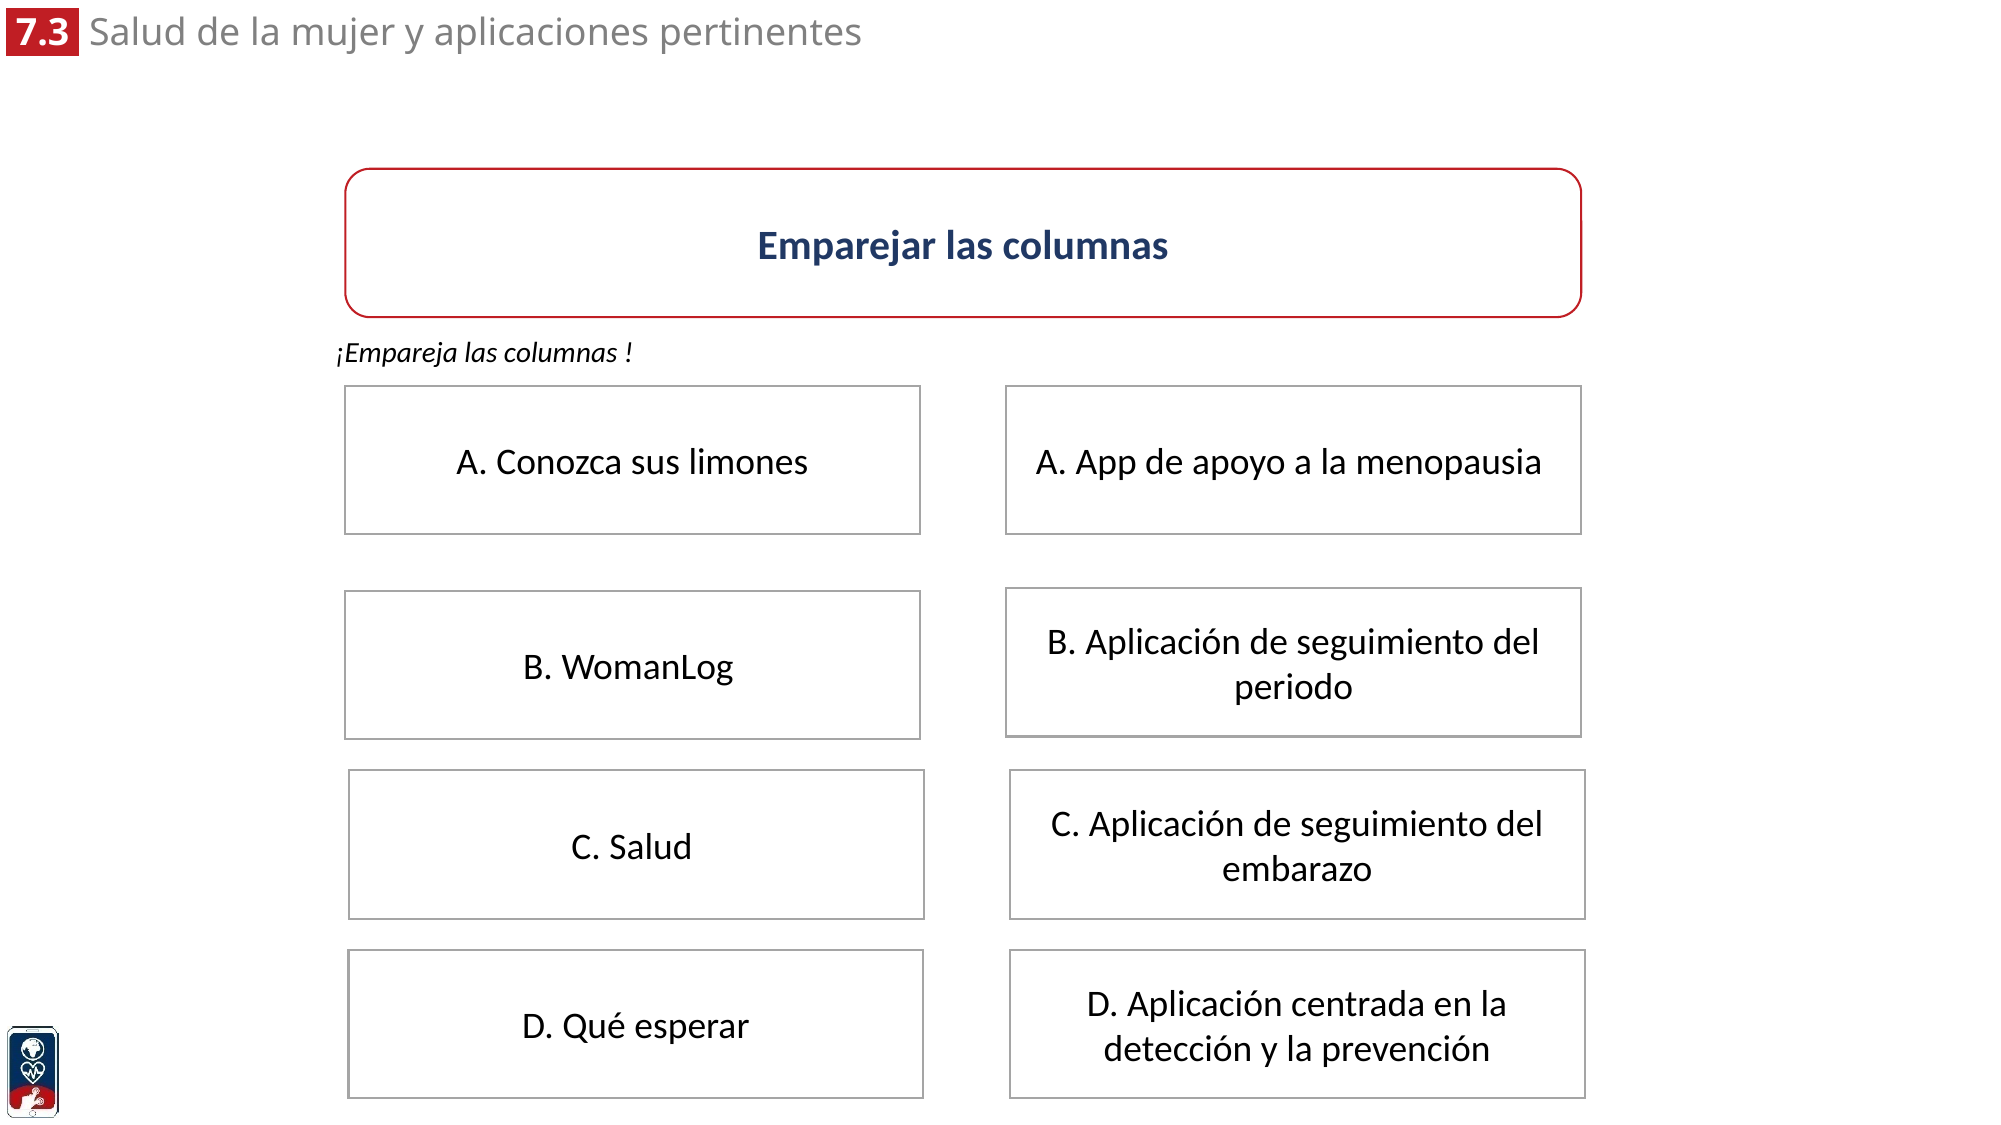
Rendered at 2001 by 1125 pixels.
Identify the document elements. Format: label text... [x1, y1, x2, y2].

text_box C. Aplicación de seguimiento del embarazo [1009, 769, 1586, 920]
text_box B. Aplicación de seguimiento del periodo [1005, 587, 1582, 738]
text_box A. App de apoyo a la menopausia [1005, 385, 1582, 535]
text_box C. Salud [348, 769, 925, 920]
text_box D. Aplicación centrada en la detección y la prevención [1009, 949, 1586, 1099]
picture [7, 1026, 59, 1118]
text_box A. Conozca sus limones [344, 385, 921, 535]
text_box D. Qué esperar [347, 949, 924, 1099]
text_box ¡Empareja las columnas ! [320, 325, 649, 376]
text_box B. WomanLog [344, 590, 921, 740]
text_box Emparejar las columnas [344, 167, 1583, 319]
